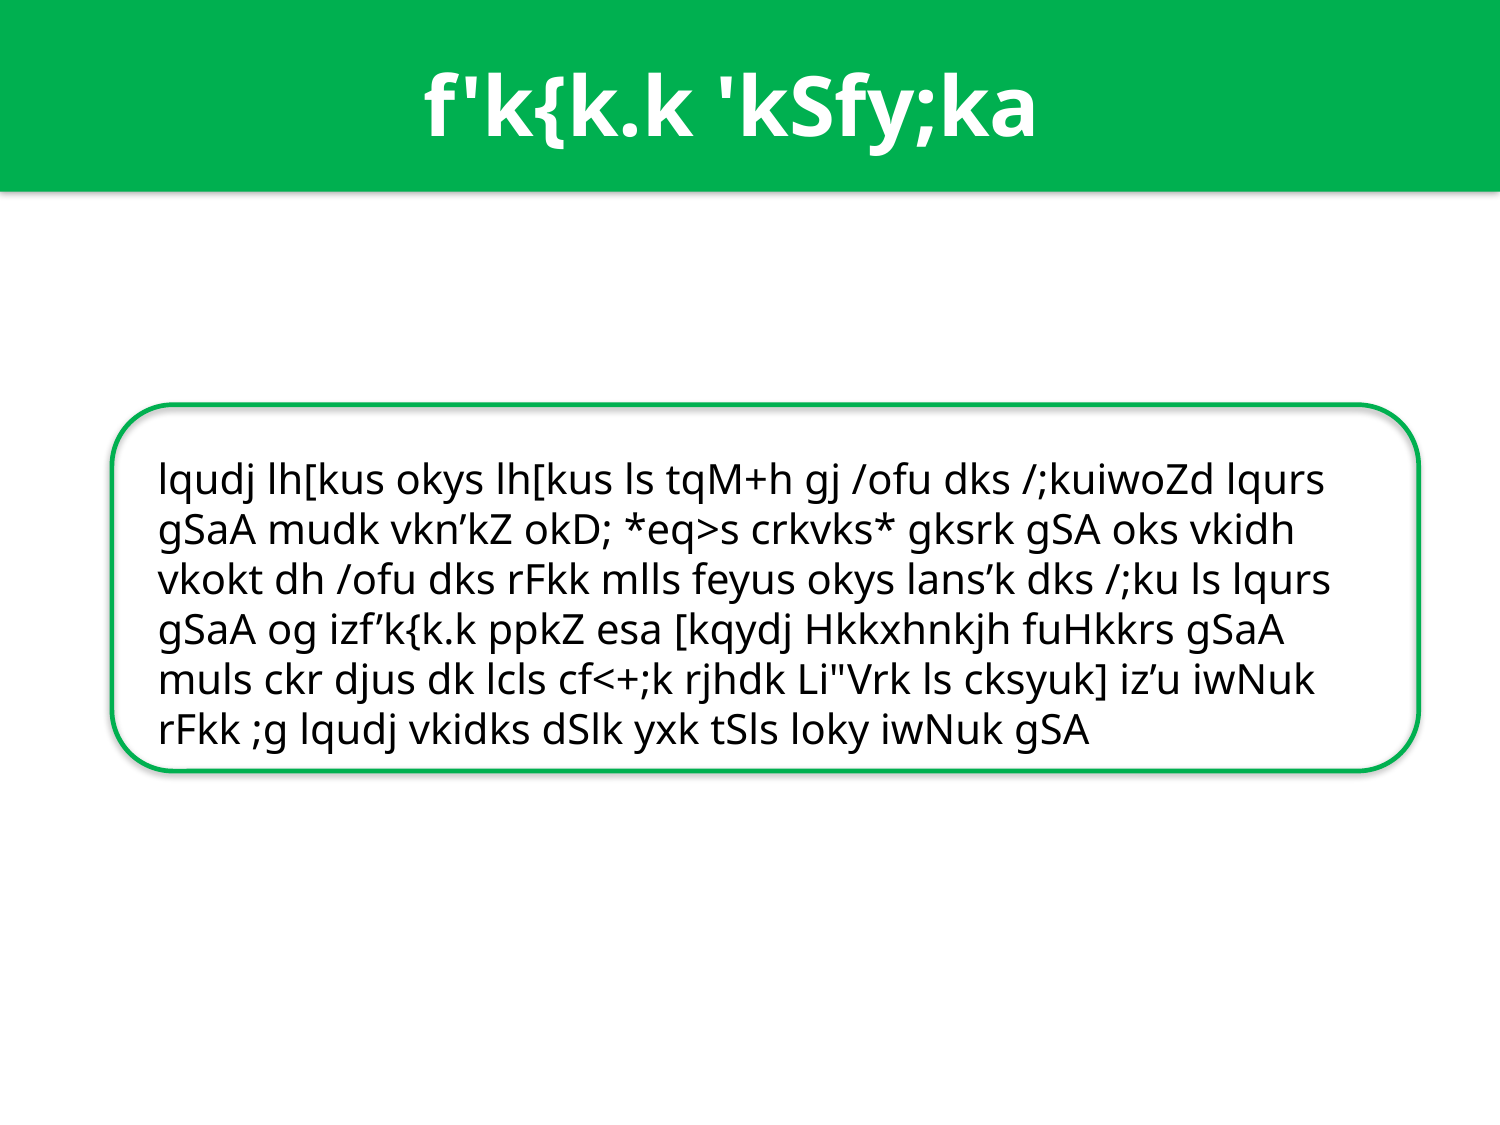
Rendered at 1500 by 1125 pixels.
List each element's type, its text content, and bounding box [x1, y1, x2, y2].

text_box lqudj lh[kus okys lh[kus ls tqM+h gj /ofu dks /;kuiwoZd lqurs gSaA mudk vkn’kZ okD; *eq>s crkvks* gksrk gSA oks vkidh vkokt dh /ofu dks rFkk mlls feyus okys lans’k dks /;ku ls lqurs gSaA og izf’k{k.k ppkZ esa [kqydj Hkkxhnkjh fuHkkrs gSaA muls ckr djus dk lcls cf<+;k rjhdk Li"Vrk ls cksyuk] iz’u iwNuk rFkk ;g lqudj vkidks dSlk yxk tSls loky iwNuk gSA [142, 445, 1388, 761]
text_box f'k{k.k 'kSfy;ka [8, 45, 1478, 161]
text_box [111, 403, 1420, 772]
